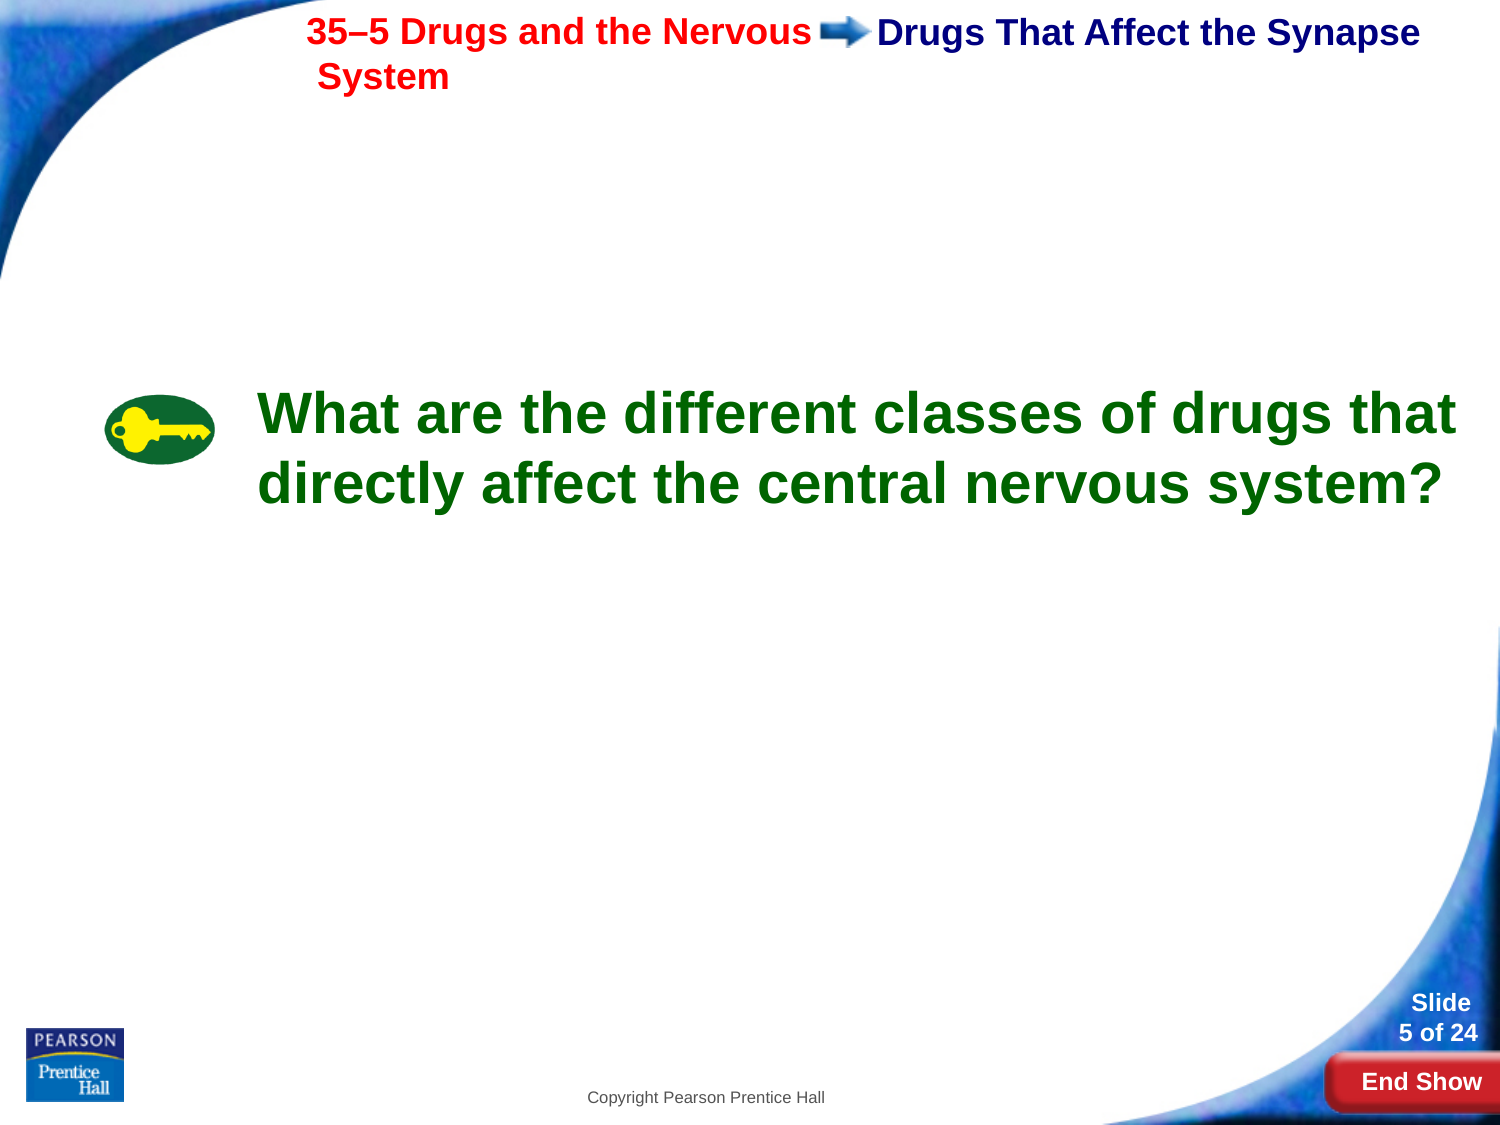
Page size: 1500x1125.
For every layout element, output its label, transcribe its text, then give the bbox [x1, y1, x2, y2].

footer Copyright Pearson Prentice Hall [468, 1078, 945, 1105]
list What are the different classes of drugs that directly affect the central nervous system? [44, 179, 1500, 938]
title Drugs That Affect the Synapse [861, 0, 1500, 104]
picture [0, 0, 1500, 1125]
